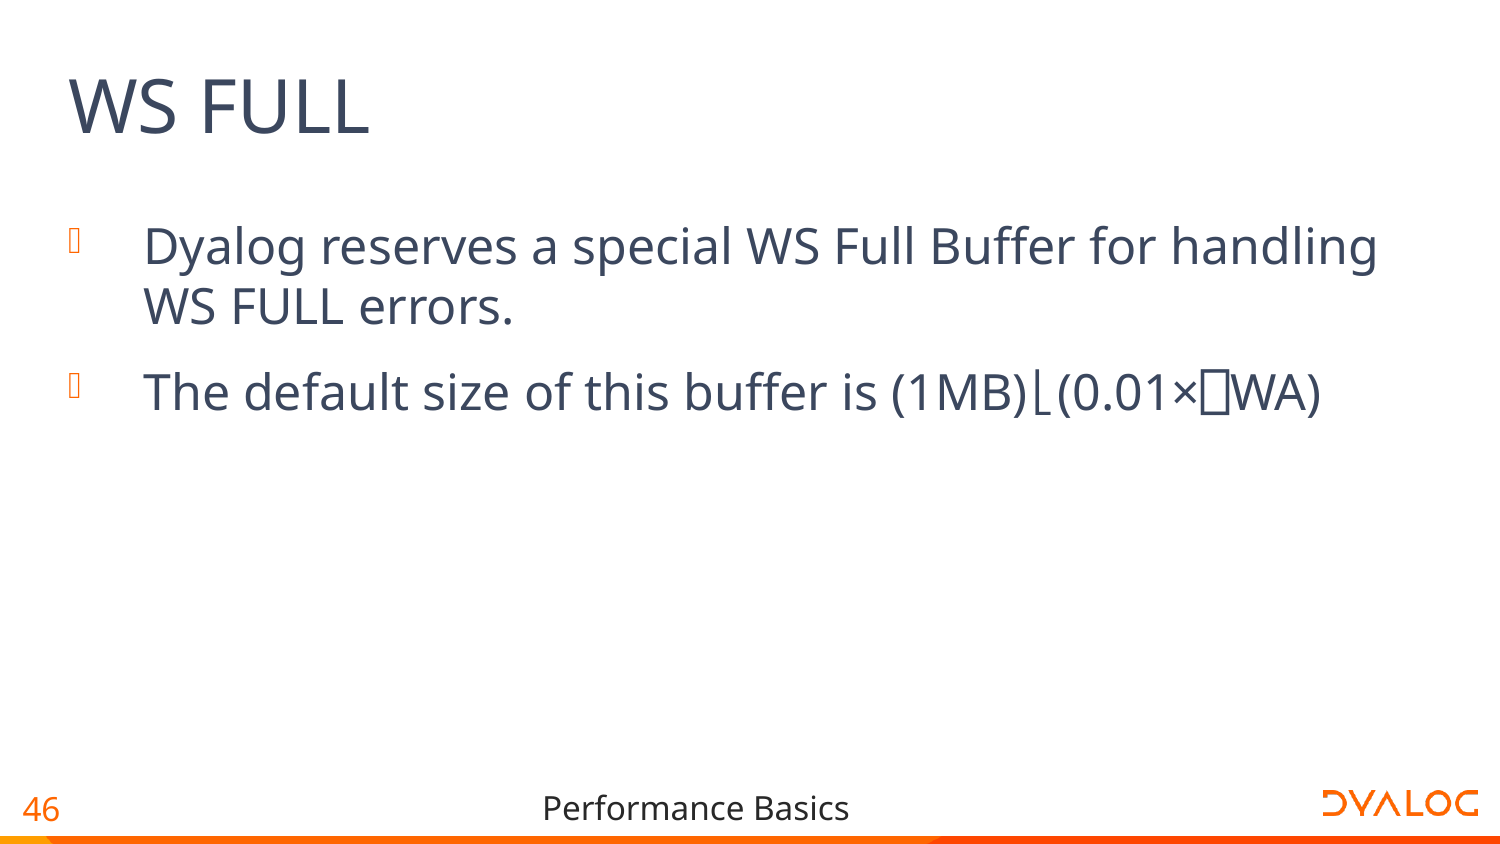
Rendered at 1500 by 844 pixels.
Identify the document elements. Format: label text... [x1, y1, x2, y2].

picture [0, 836, 1500, 844]
list Dyalog reserves a special WS Full Buffer for handling WS FULL errors. The default size of this buffer is (1MB)⌊(0.01×⎕WA) [53, 207, 1467, 740]
title WS FULL [53, 43, 1121, 157]
picture [1323, 790, 1478, 816]
